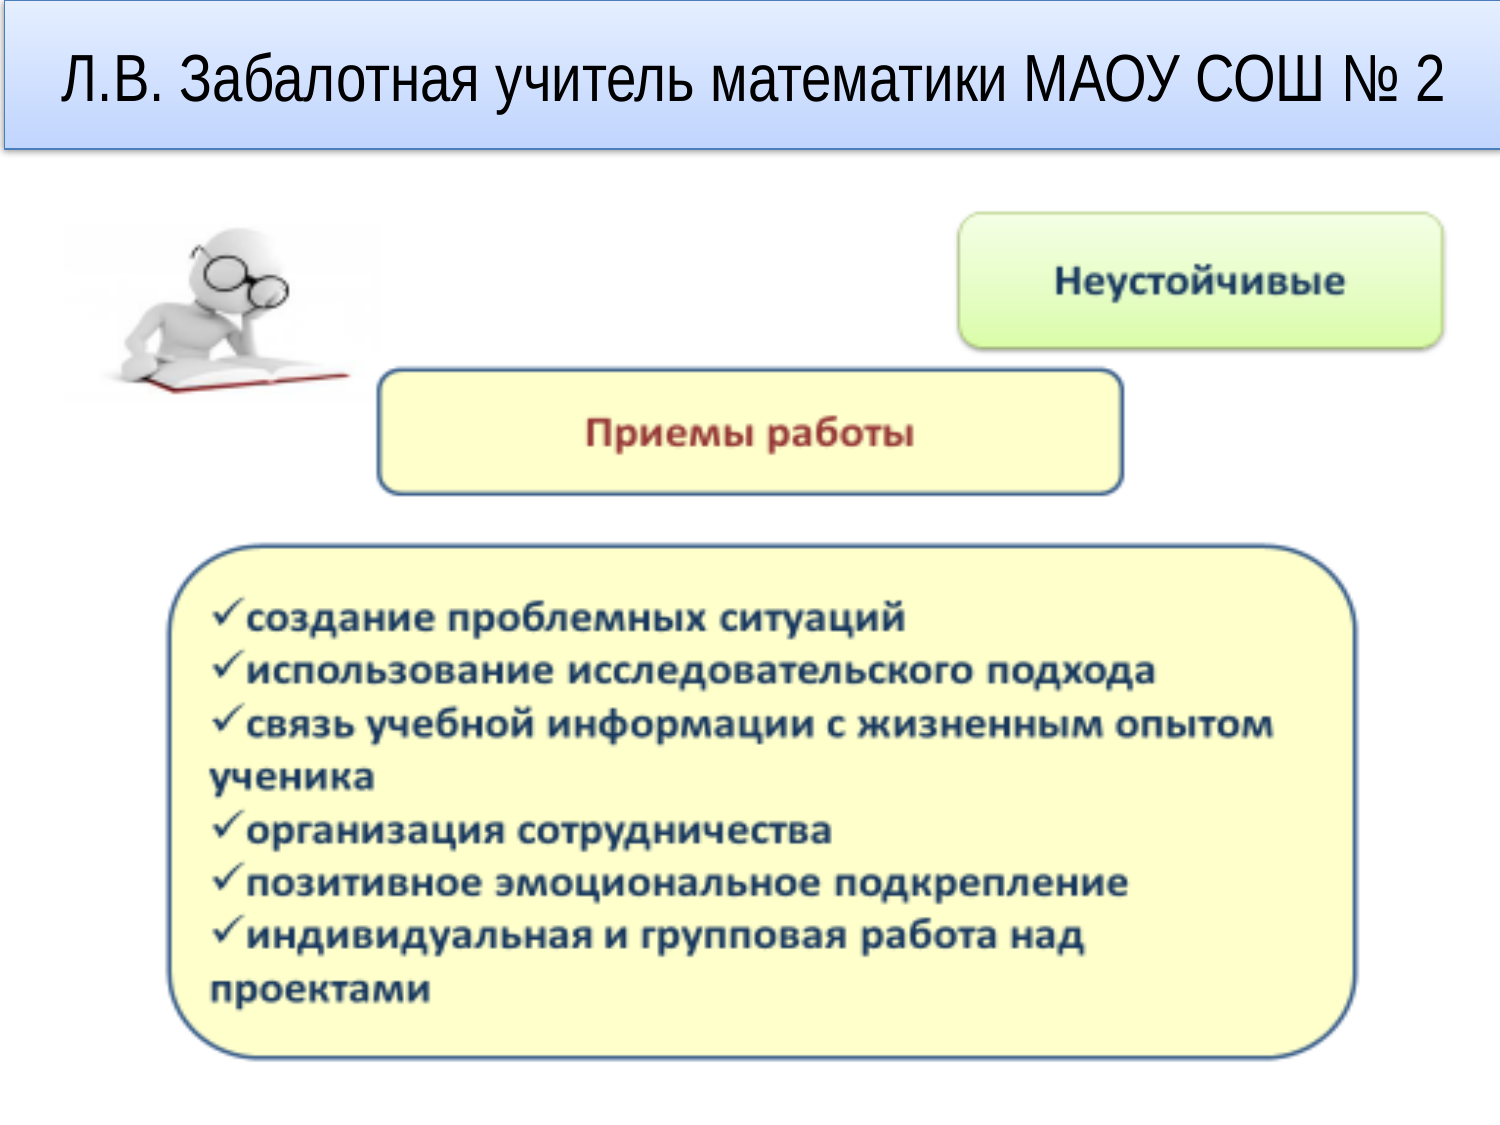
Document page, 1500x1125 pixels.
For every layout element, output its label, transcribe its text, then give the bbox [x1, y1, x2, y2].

title Л.В. Забалотная учитель математики МАОУ СОШ № 2 [4, 0, 1500, 150]
picture [64, 195, 1471, 1125]
